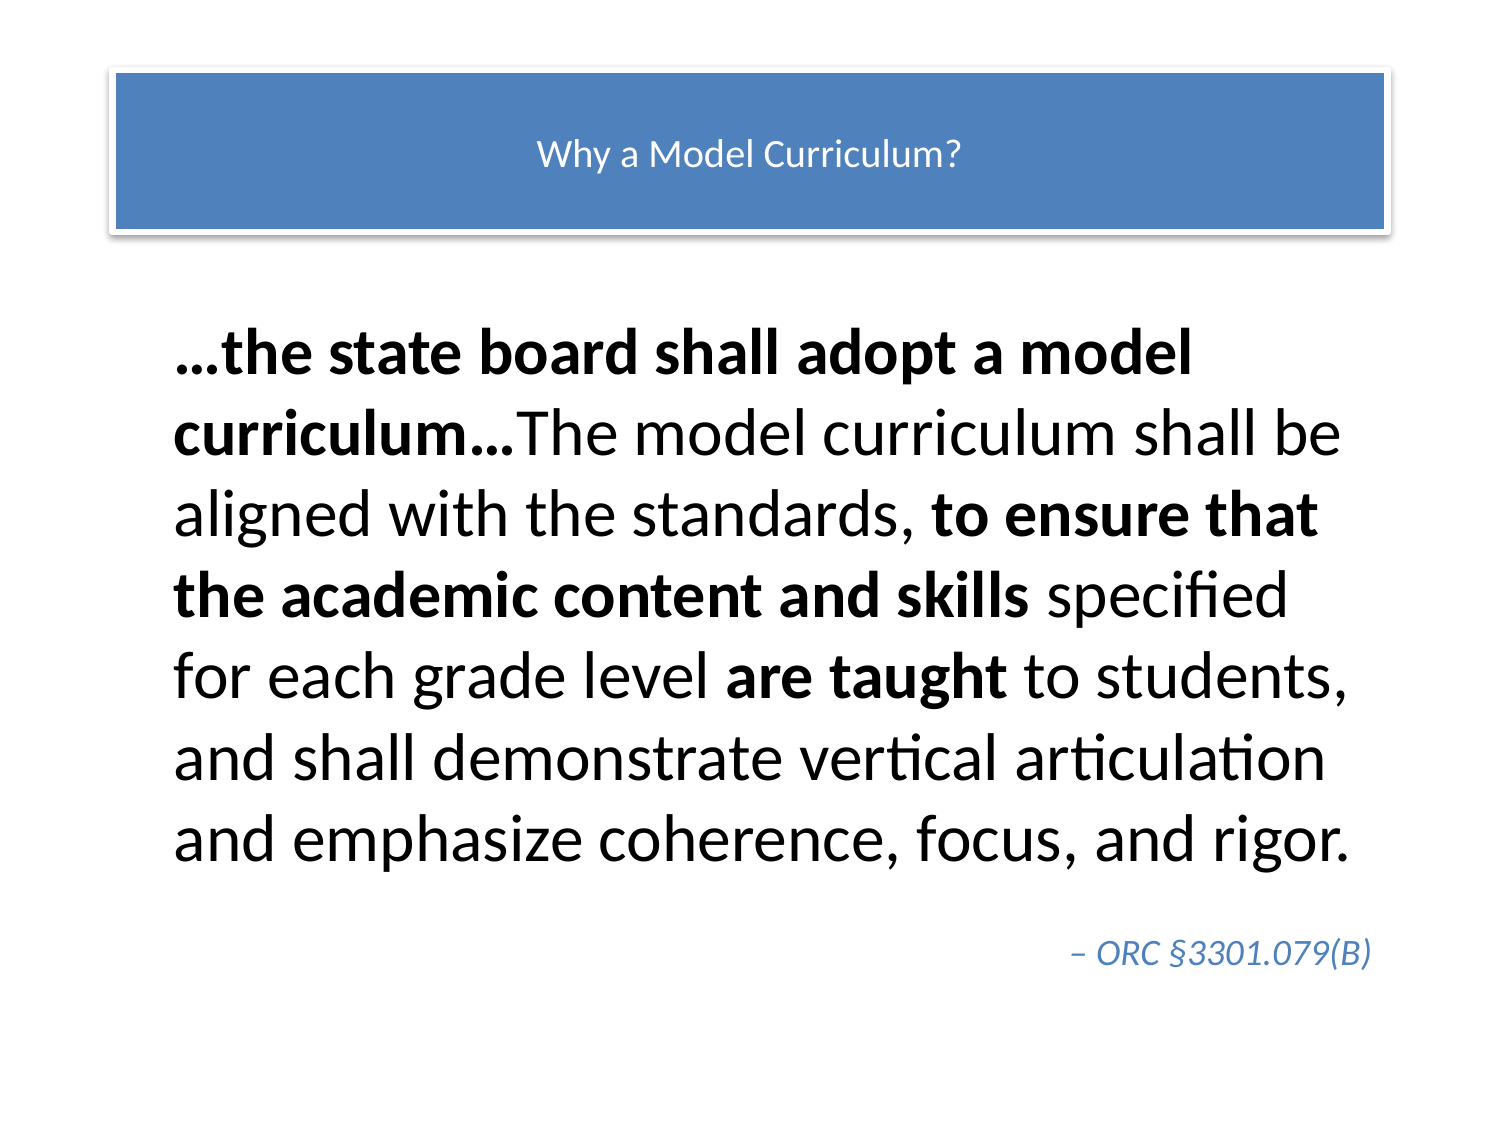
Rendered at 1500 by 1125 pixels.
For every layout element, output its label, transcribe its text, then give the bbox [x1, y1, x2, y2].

title Why a Model Curriculum? [109, 67, 1391, 235]
text_box …the state board shall adopt a model curriculum…The model curriculum shall be aligned with the standards, to ensure that the academic content and skills specified for each grade level are taught to students, and shall demonstrate vertical articulation and emphasize coherence, focus, and rigor. – ORC §3301.079(B) [112, 299, 1388, 1043]
